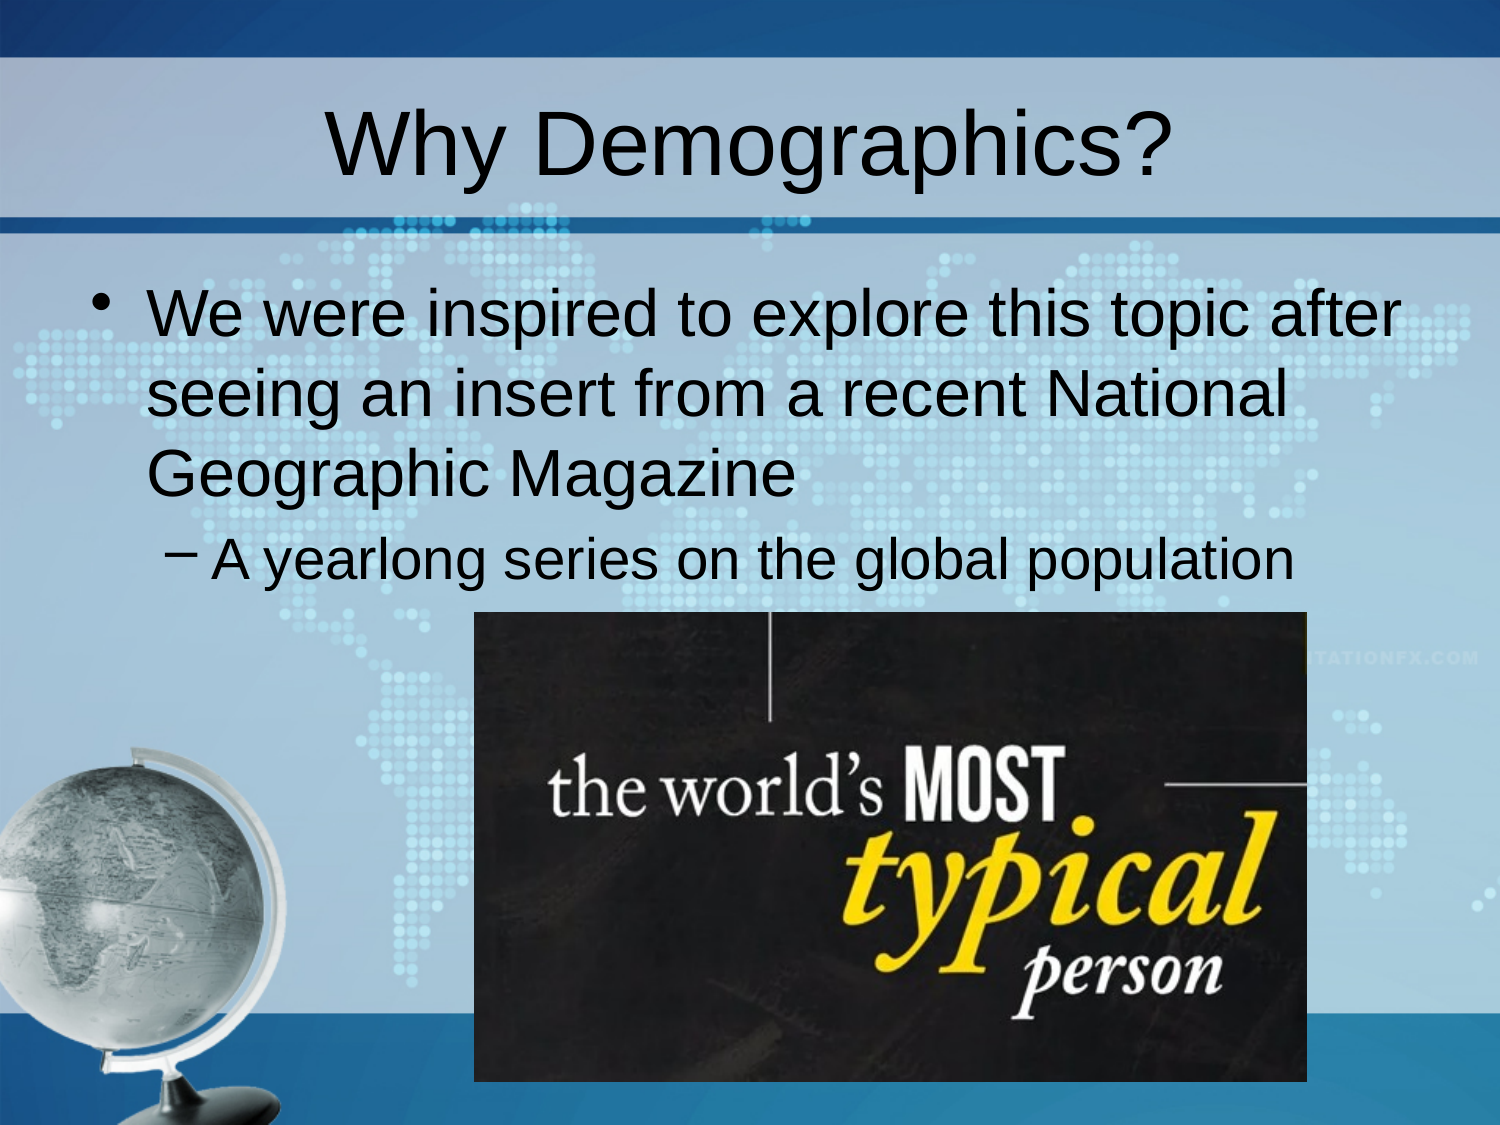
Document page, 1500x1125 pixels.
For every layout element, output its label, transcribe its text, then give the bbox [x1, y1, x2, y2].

title Why Demographics? [74, 44, 1426, 233]
list We were inspired to explore this topic after seeing an insert from a recent National Geographic Magazine A yearlong series on the global population [74, 262, 1426, 1006]
picture [0, 0, 1500, 1125]
